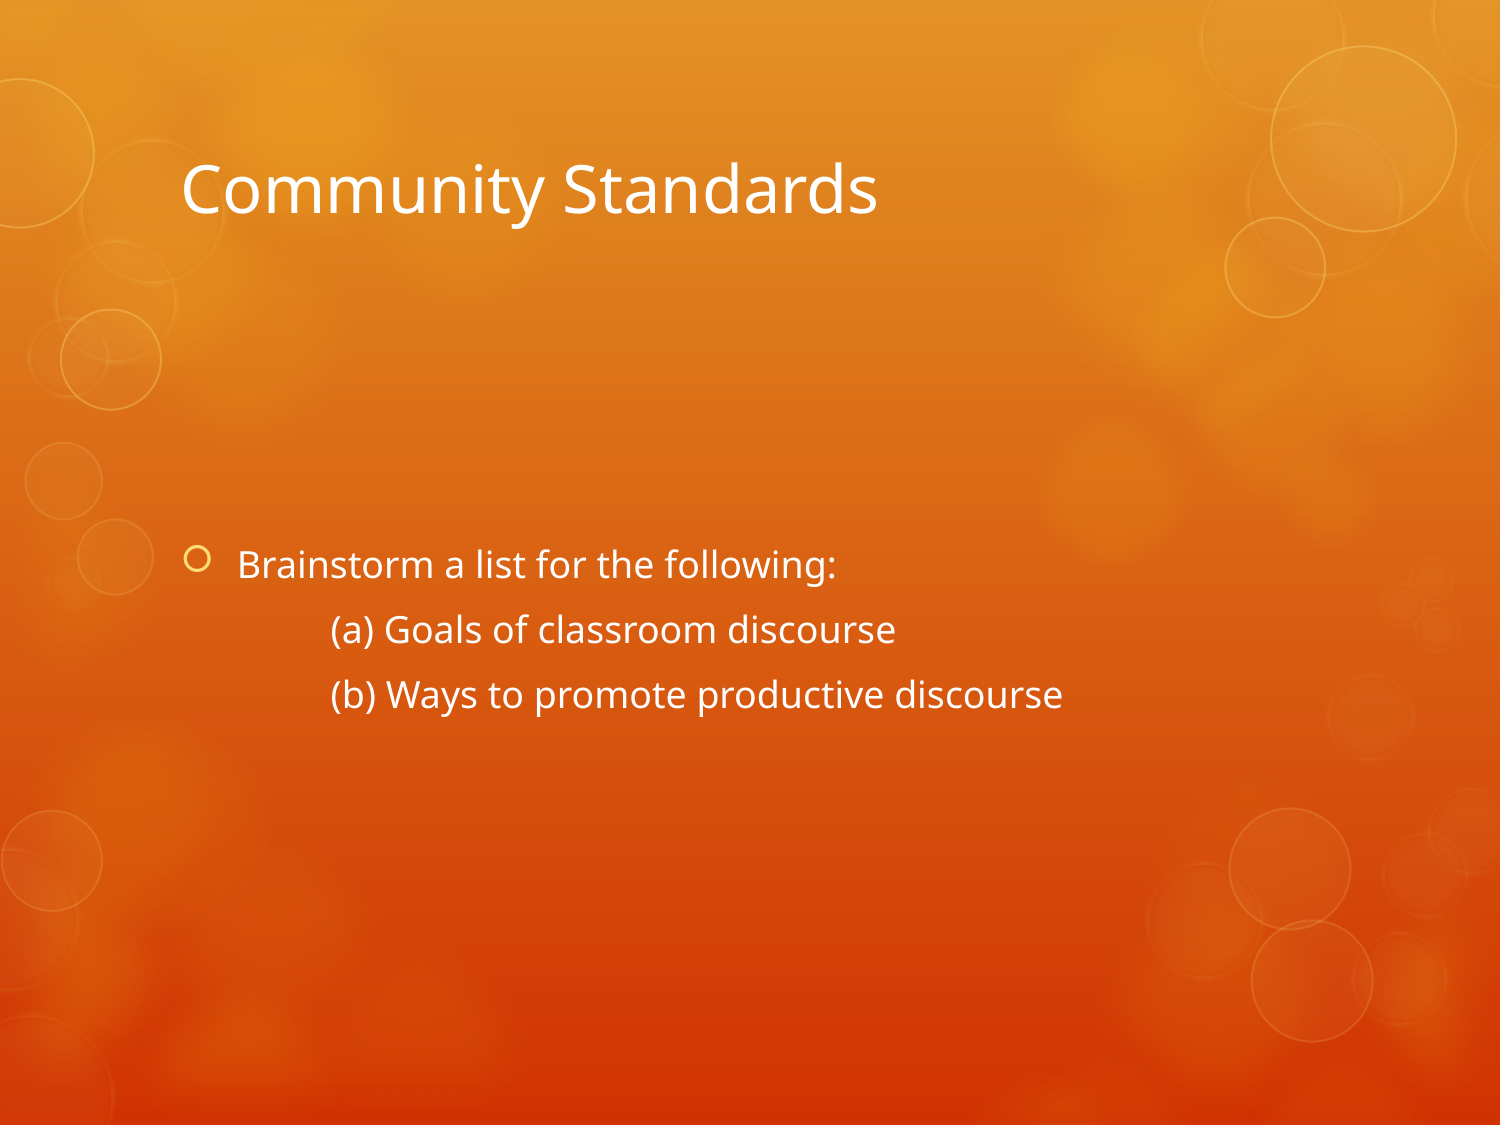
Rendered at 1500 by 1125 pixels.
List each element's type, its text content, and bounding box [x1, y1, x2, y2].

list Brainstorm a list for the following: (a) Goals of classroom discourse (b) Ways to promote productive discourse [165, 296, 1335, 962]
title Community Standards [165, 110, 1335, 263]
